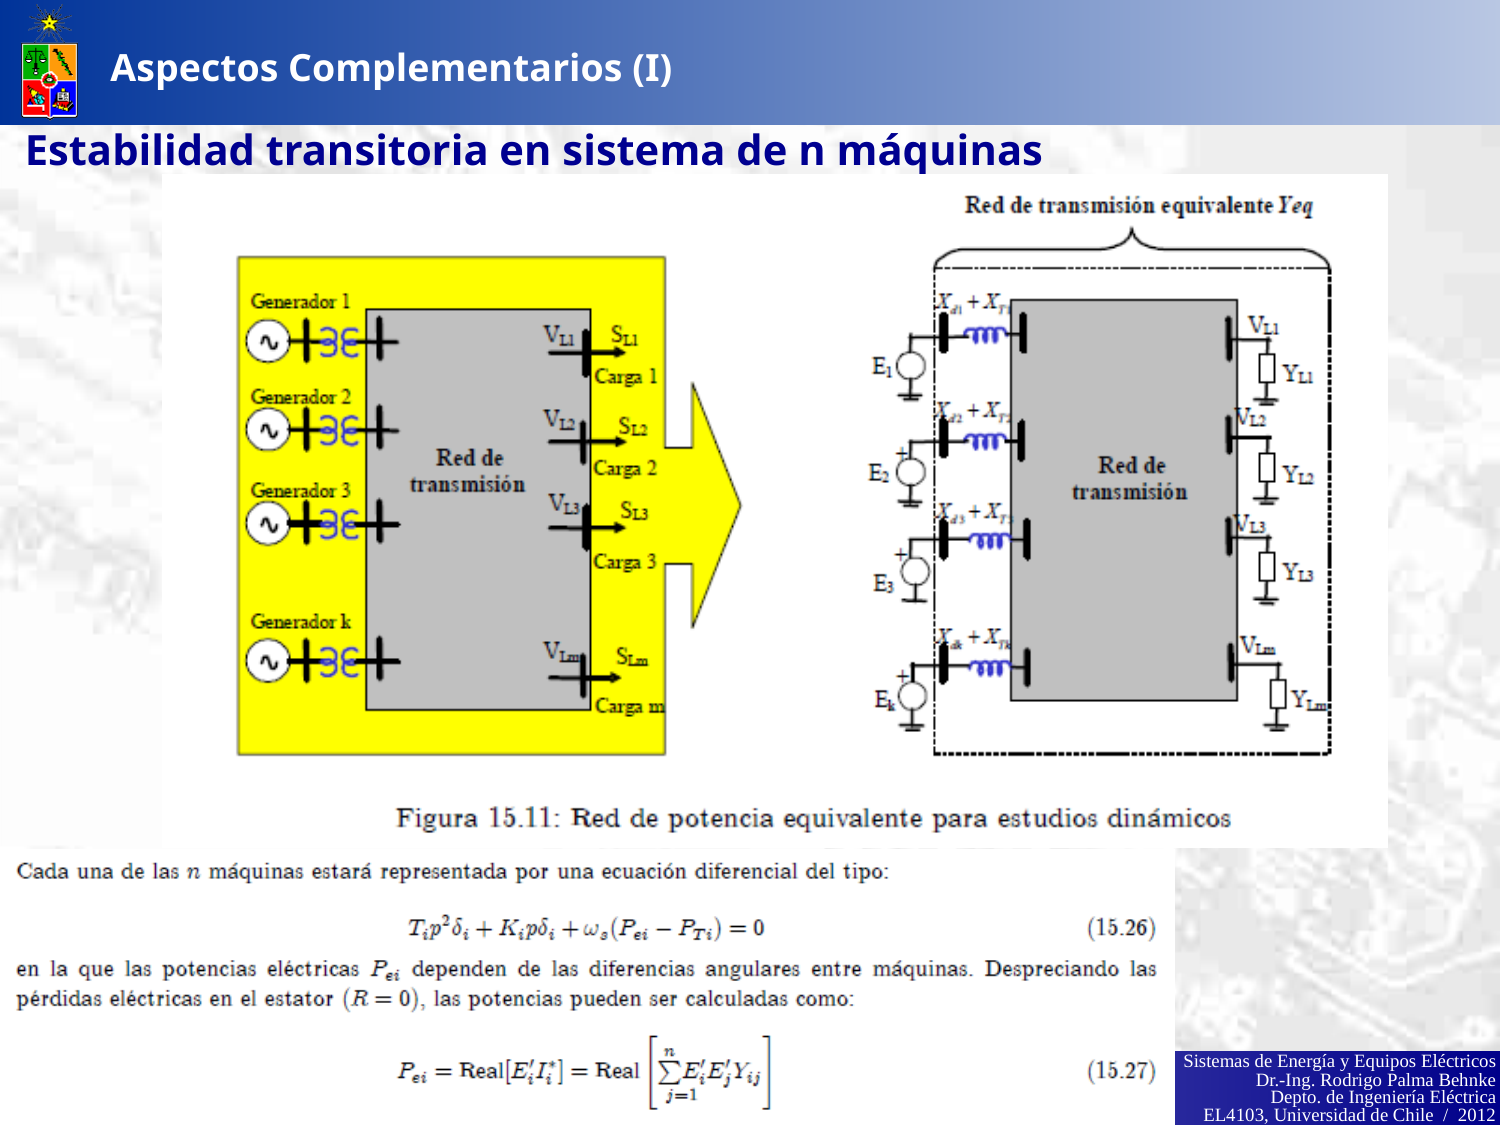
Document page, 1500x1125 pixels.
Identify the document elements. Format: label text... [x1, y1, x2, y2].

picture [0, 125, 1500, 1125]
picture [10, 0, 89, 124]
text_box Aspectos Complementarios (I) [95, 36, 1365, 97]
text_box Estabilidad transitoria en sistema de n máquinas [9, 125, 1059, 217]
